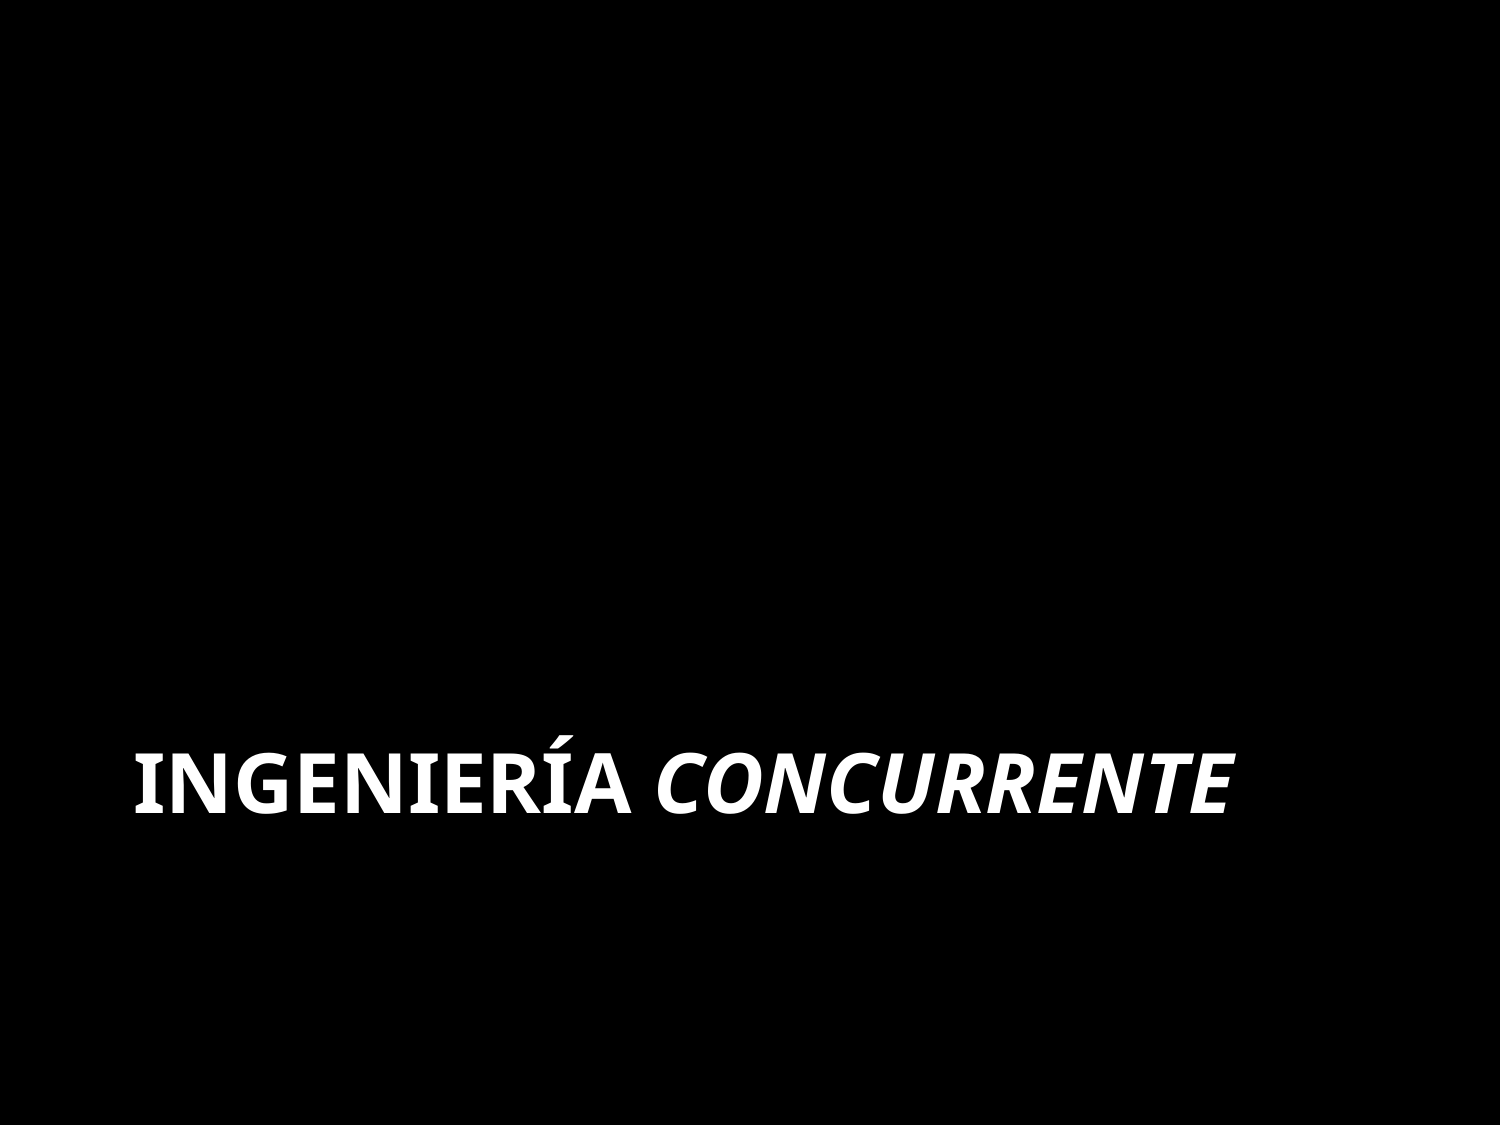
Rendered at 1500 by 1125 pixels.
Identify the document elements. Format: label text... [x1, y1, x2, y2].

title Ingeniería concurrente [118, 722, 1394, 947]
